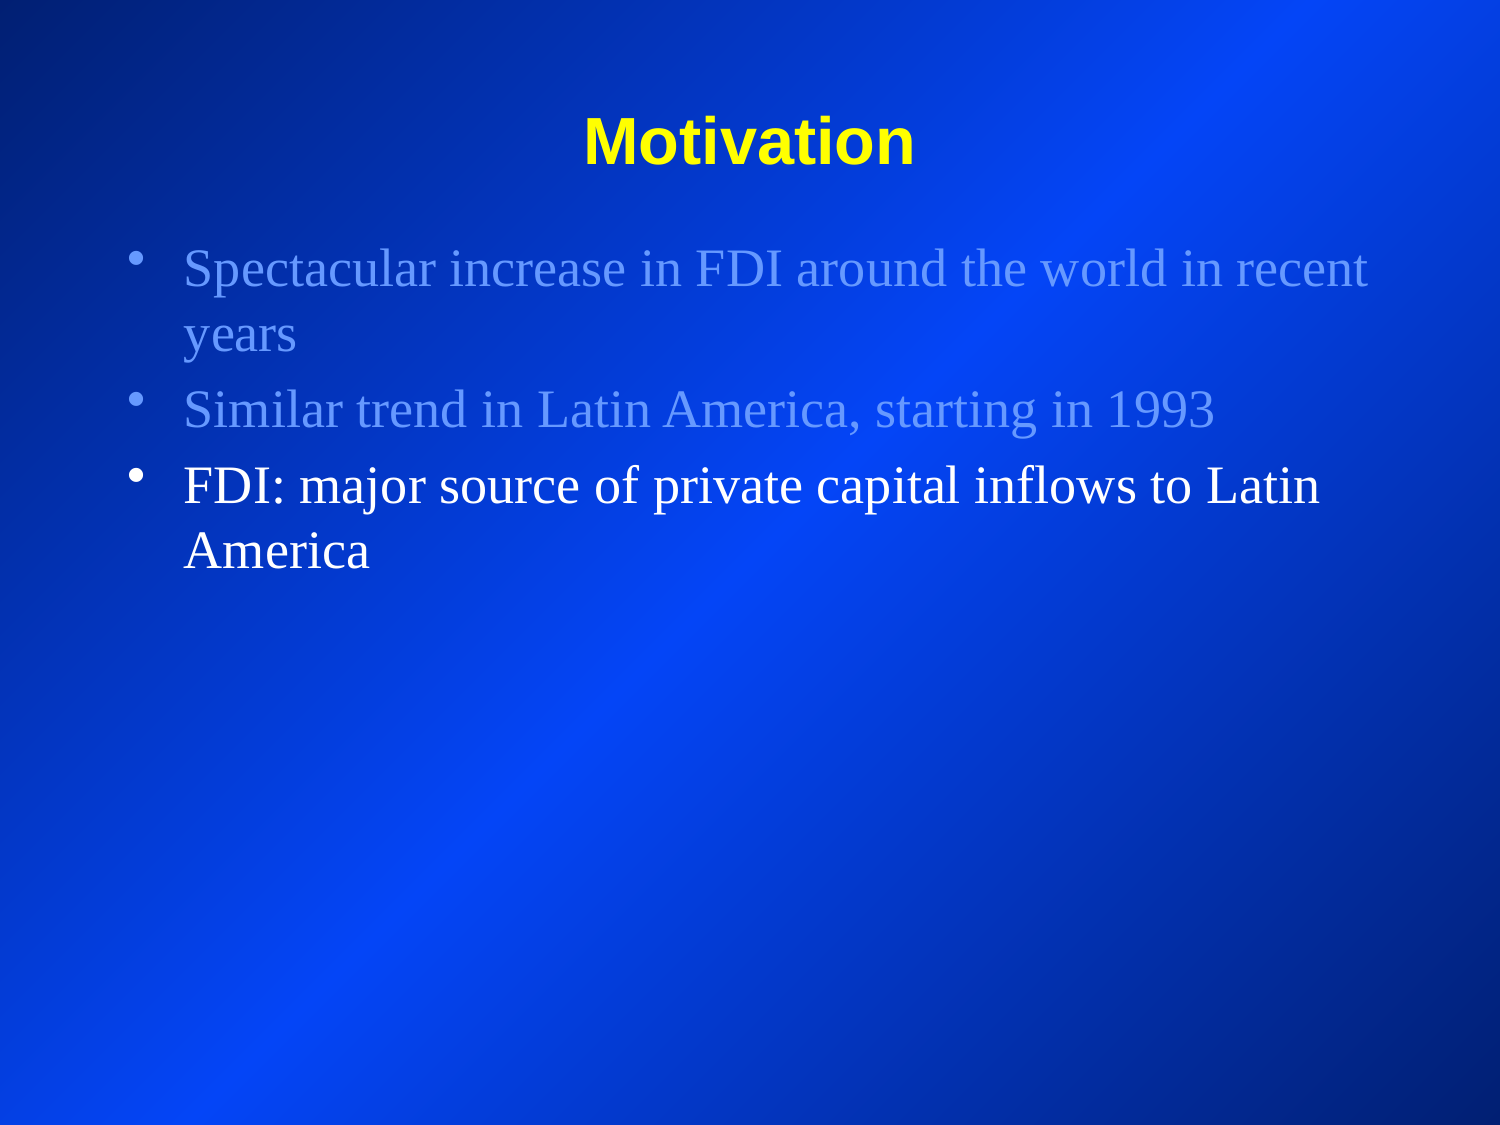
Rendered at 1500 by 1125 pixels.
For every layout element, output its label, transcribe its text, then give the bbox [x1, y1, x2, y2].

list Spectacular increase in FDI around the world in recent years Similar trend in Latin America, starting in 1993 FDI: major source of private capital inflows to Latin America [112, 224, 1388, 1001]
title Motivation [112, 99, 1388, 176]
